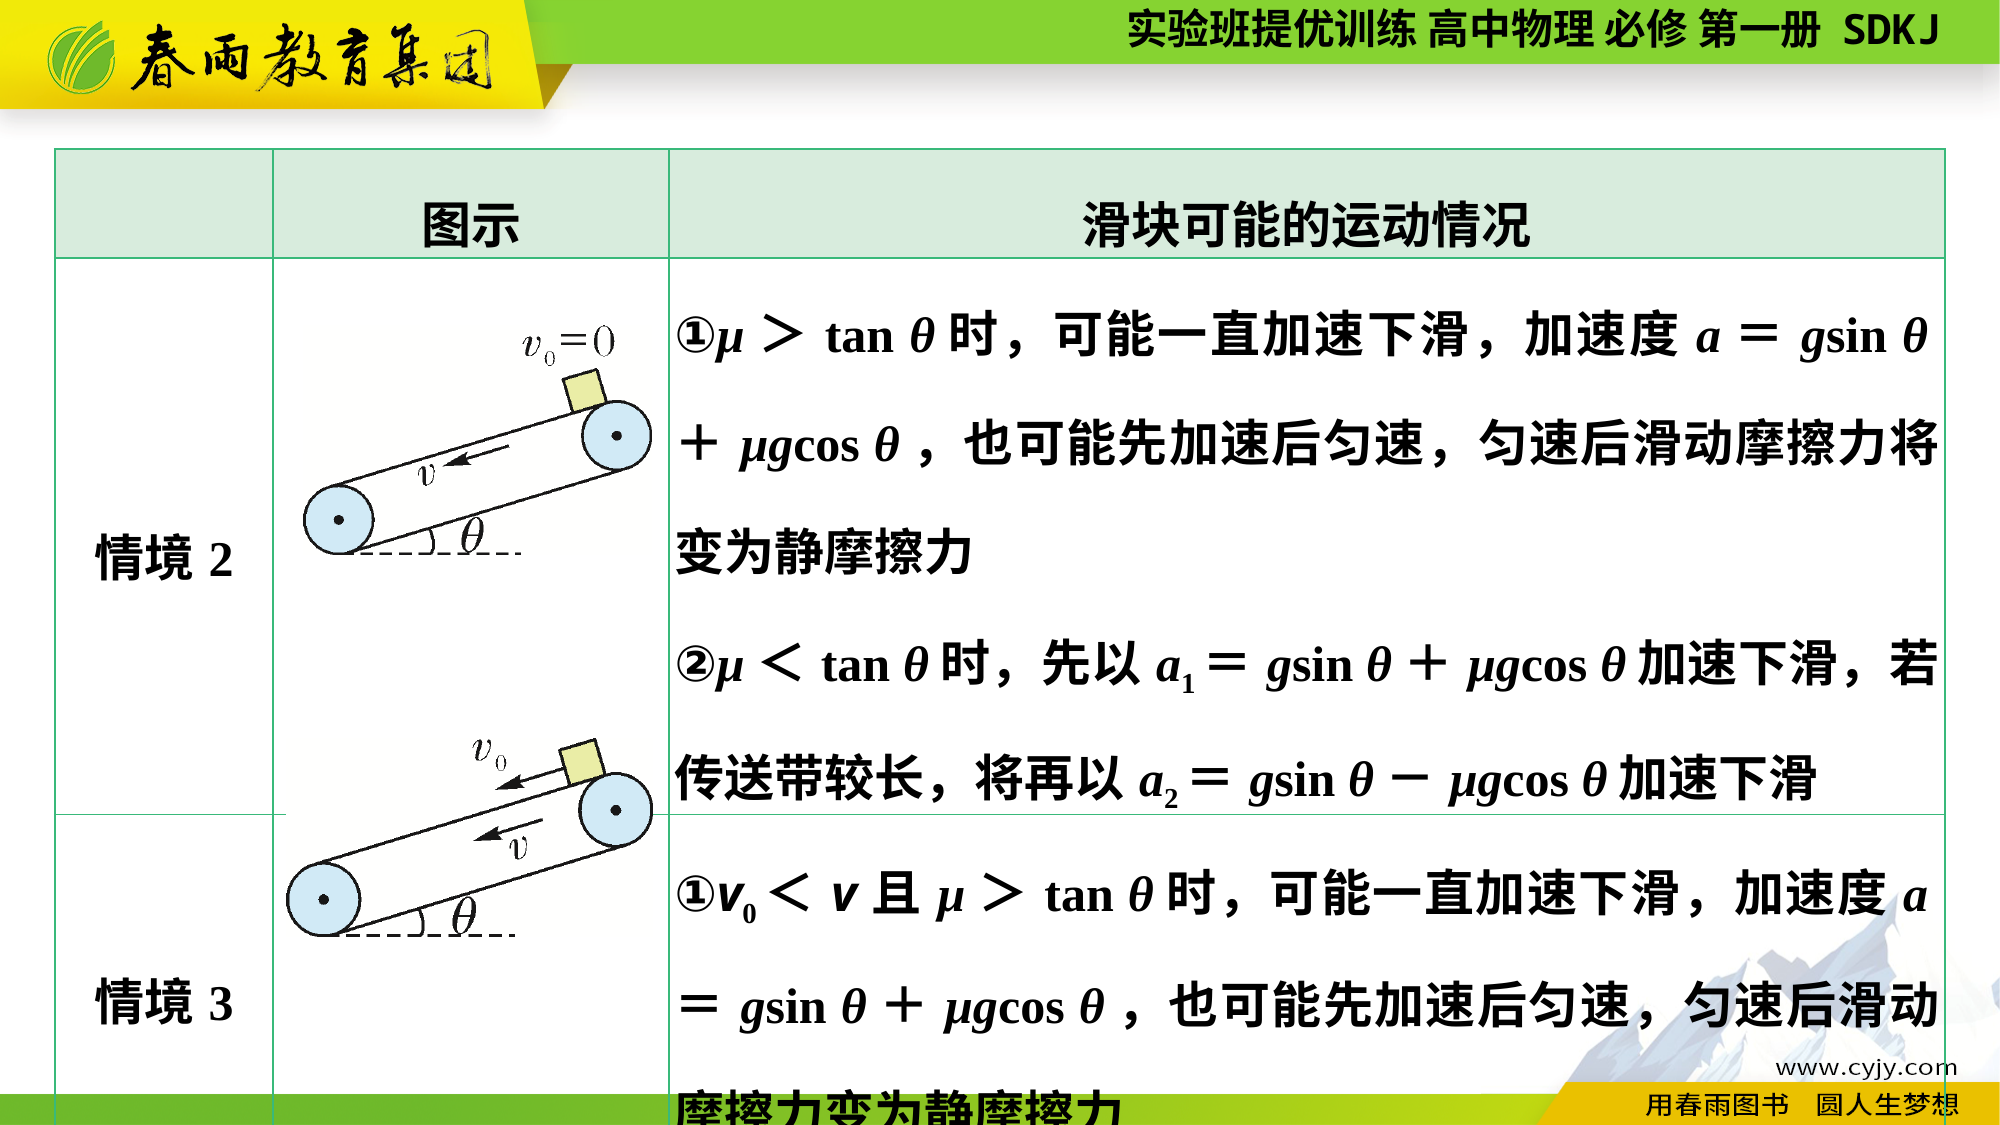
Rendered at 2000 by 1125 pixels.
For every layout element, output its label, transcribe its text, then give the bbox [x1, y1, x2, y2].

picture [286, 738, 653, 937]
picture [0, 0, 2000, 1125]
table_cell [274, 259, 668, 814]
table_cell 情境3 [56, 815, 272, 1125]
table_cell [274, 815, 668, 1125]
table_cell ①μ＞tan θ时，可能一直加速下滑，加速度a＝gsin θ＋μgcos θ，也可能先加速后匀速，匀速后滑动摩擦力将变为静摩擦力 ②μ＜tan θ时，先以a1＝gsin θ＋μgcos θ加速下滑，若传送带较长，将再以a2＝gsin θ－μgcos θ加速下滑 [670, 259, 1944, 814]
table_cell ①v0＜v且μ＞tan θ时，可能一直加速下滑，加速度a＝gsin θ＋μgcos θ，也可能先加速后匀速，匀速后滑动摩擦力变为静摩擦力 [670, 815, 1944, 1125]
table_header 图示 [274, 150, 668, 257]
table_header 滑块可能的运动情况 [670, 150, 1944, 257]
table_header [56, 150, 272, 257]
table_cell 情境2 [56, 259, 272, 814]
picture [302, 324, 652, 556]
